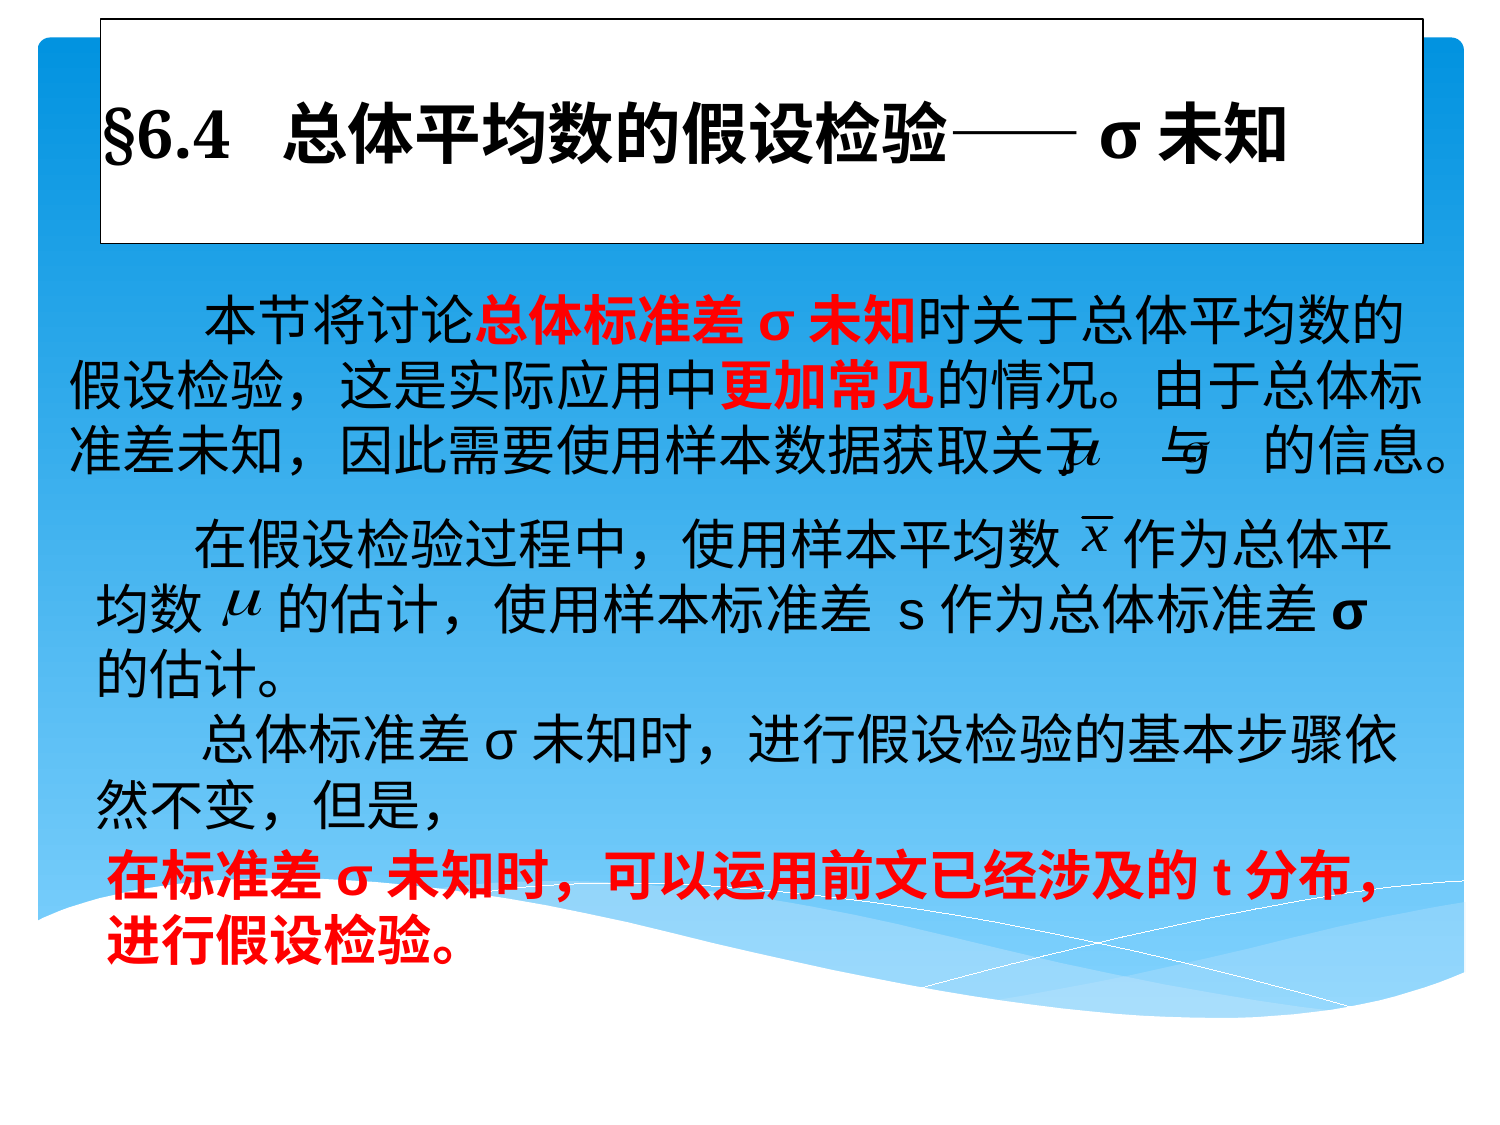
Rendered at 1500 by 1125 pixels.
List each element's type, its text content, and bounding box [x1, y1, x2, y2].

text_box 总体标准差σ未知时，进行假设检验的基本步骤依然不变，但是， [80, 693, 1427, 882]
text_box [206, 576, 284, 643]
text_box 在标准差σ未知时，可以运用前文已经涉及的t分布，进行假设检验。 [92, 834, 1427, 979]
text_box 在假设检验过程中，使用样本平均数 作为总体平均数 的估计，使用样本标准差 s作为总体标准差σ 的估计。 [80, 587, 1415, 713]
title §6.4 总体平均数的假设检验——σ未知 [100, 19, 1424, 244]
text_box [1045, 426, 1123, 493]
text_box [1068, 503, 1129, 568]
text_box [1174, 432, 1222, 476]
text_box 本节将讨论总体标准差σ未知时关于总体平均数的假设检验，这是实际应用中更加常见的情况。由于总体标准差未知，因此需要使用样本数据获取关于 与 的信息。 [53, 278, 1455, 587]
